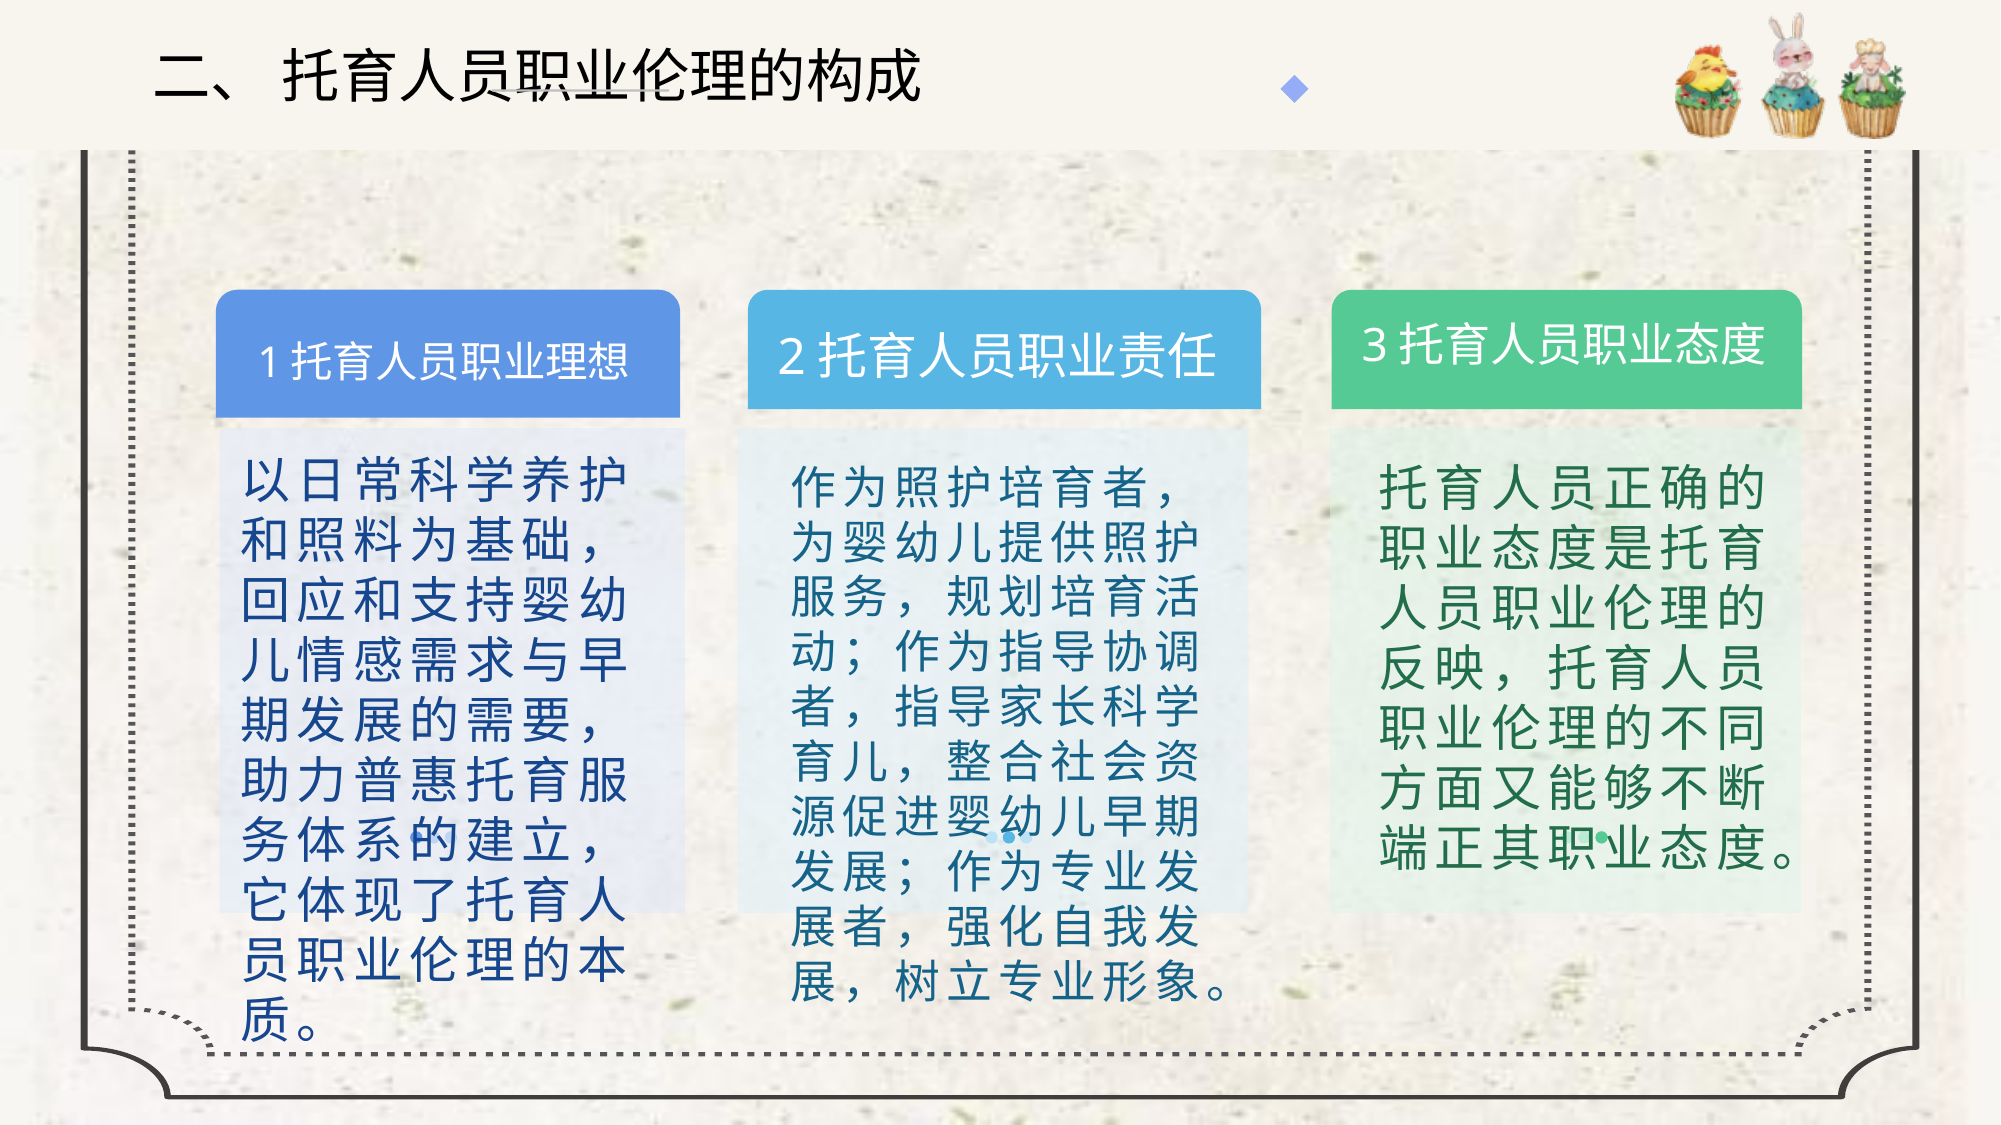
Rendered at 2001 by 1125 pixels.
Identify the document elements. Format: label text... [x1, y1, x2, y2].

text_box [219, 427, 686, 914]
text_box 作为照护培育者，为婴幼儿提供照护服务，规划培育活动；作为指导协调者，指导家长科学育儿，整合社会资源促进婴幼儿早期发展；作为专业发展者，强化自我发展，树立专业形象。 [757, 450, 1240, 1008]
picture [88, 151, 1912, 1095]
text_box [1329, 427, 1802, 914]
text_box [746, 288, 1263, 411]
text_box 以日常科学养护和照料为基础，回应和支持婴幼儿情感需求与早期发展的需要，助力普惠托育服务体系的建立，它体现了托育人员职业伦理的本质。 [225, 440, 677, 1048]
text_box 3托育人员职业态度 [1333, 283, 1794, 395]
text_box [491, 88, 670, 93]
text_box [0, 0, 2000, 151]
text_box [1279, 73, 1311, 105]
picture [1675, 12, 1906, 139]
text_box 二、 托育人员职业伦理的构成 [137, 3, 2000, 118]
picture [0, 151, 2000, 1125]
text_box 1托育人员职业理想 [225, 309, 663, 405]
text_box [214, 288, 682, 419]
text_box [736, 427, 1250, 914]
text_box [1330, 292, 1804, 411]
text_box 托育人员正确的职业态度是托育人员职业伦理的反映，托育人员职业伦理的不同方面又能够不断端正其职业态度。 [1350, 449, 1801, 877]
text_box 2托育人员职业责任 [756, 306, 1239, 395]
